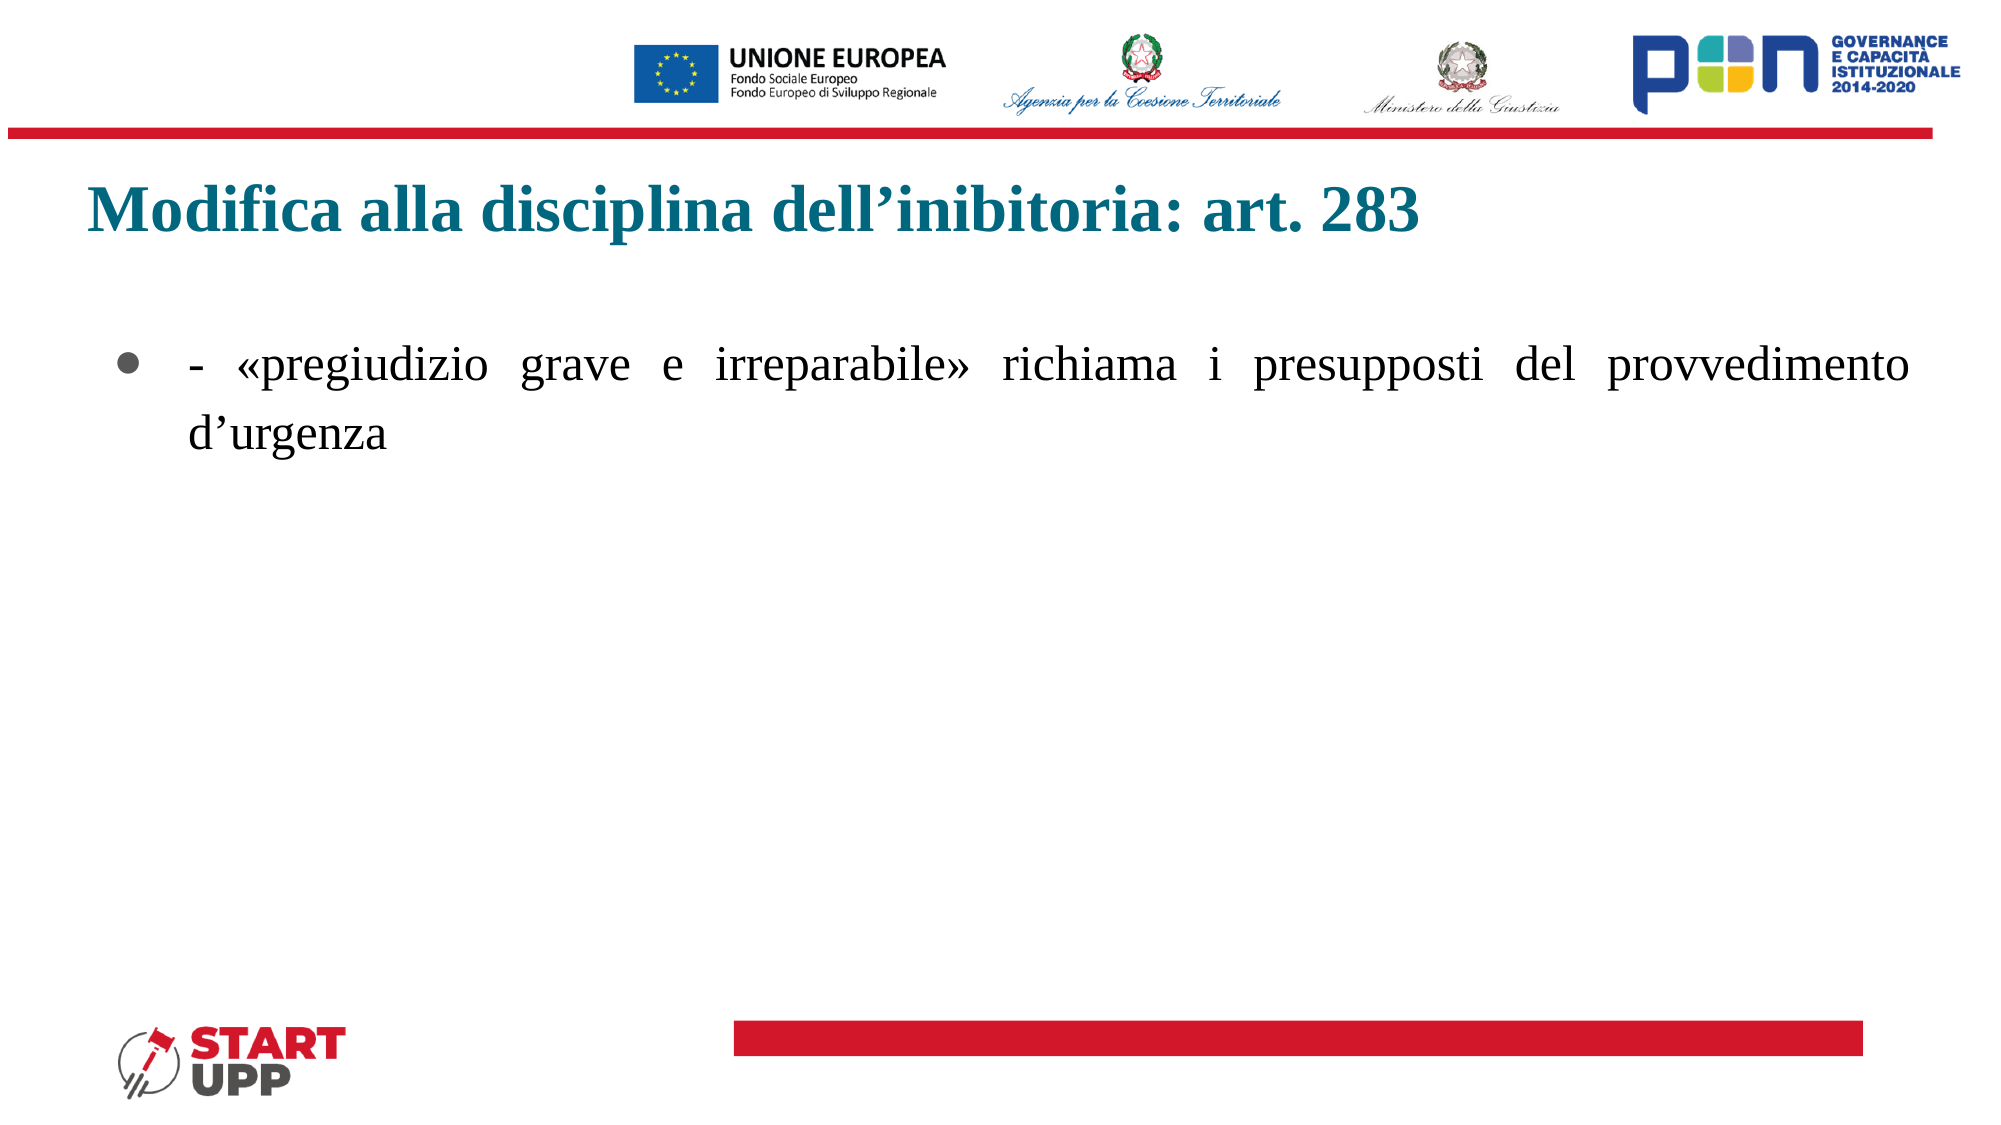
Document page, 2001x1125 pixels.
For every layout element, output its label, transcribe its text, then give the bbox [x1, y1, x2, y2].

list - «pregiudizio grave e irreparabile» richiama i presupposti del provvedimento d’urgenza [67, 301, 1933, 1000]
picture [114, 1019, 351, 1103]
title Modifica alla disciplina dell’inibitoria: art. 283 [67, 144, 1932, 271]
picture [612, 24, 1972, 119]
